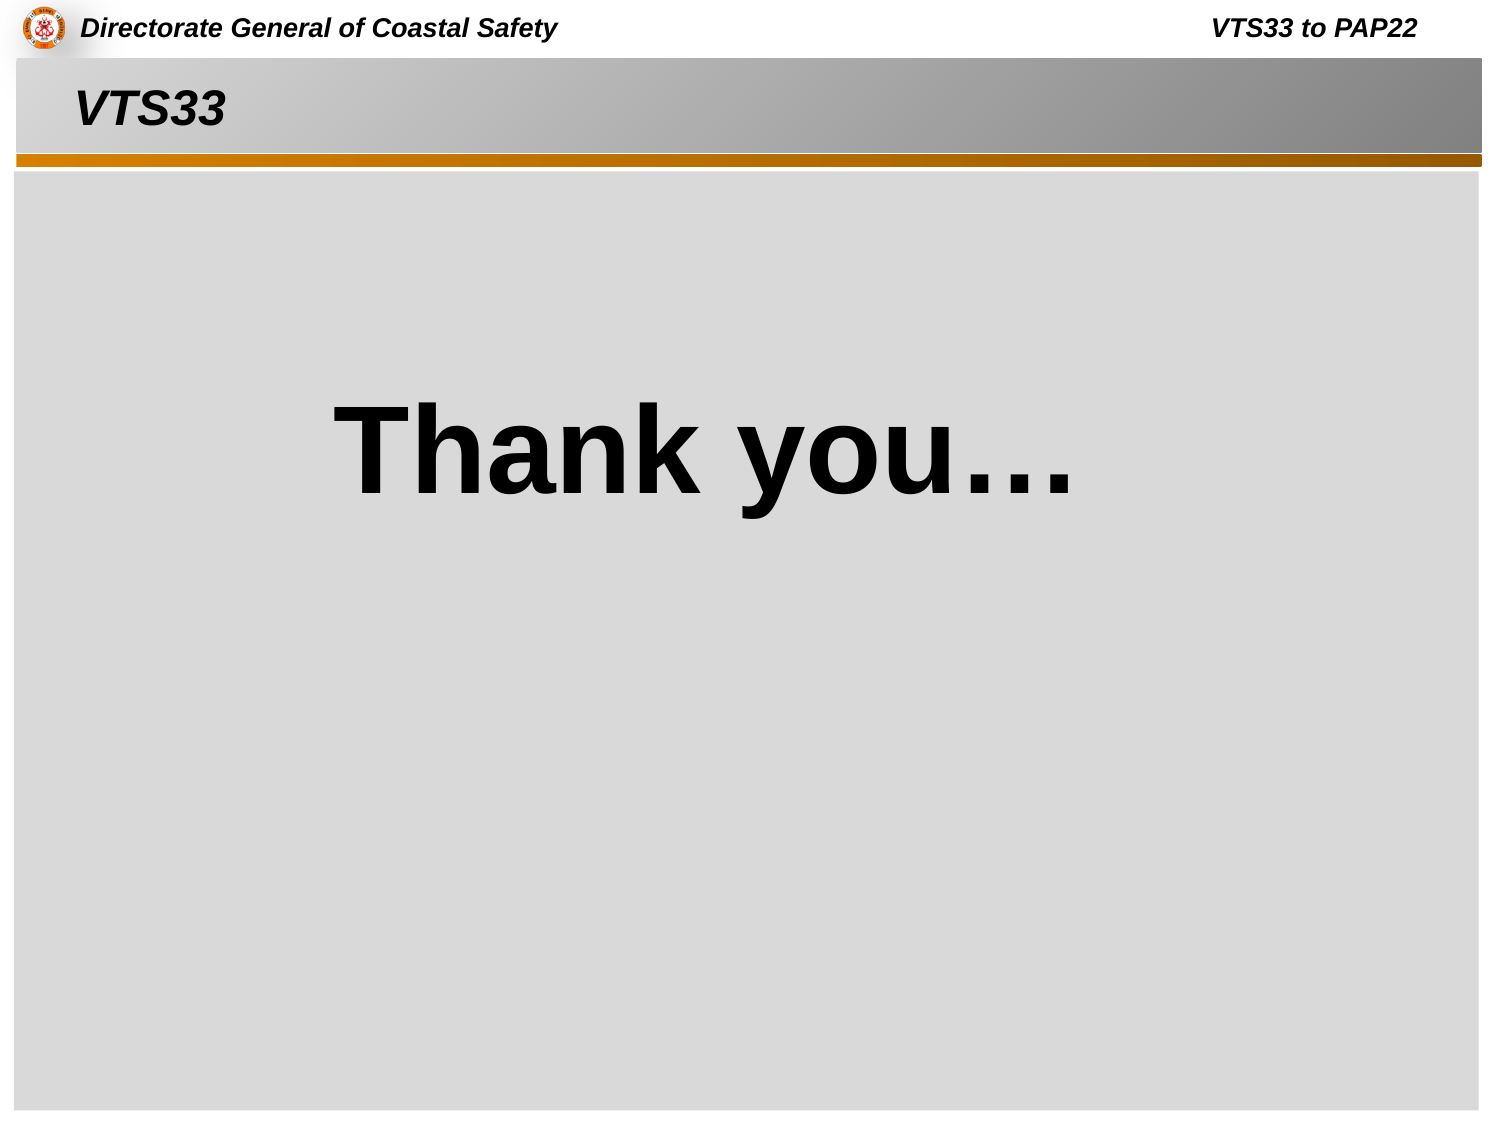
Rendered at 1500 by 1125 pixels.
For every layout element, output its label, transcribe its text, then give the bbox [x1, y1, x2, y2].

title VTS33 [16, 58, 1482, 153]
picture [23, 6, 65, 49]
text_box Thank you… [182, 361, 1235, 677]
